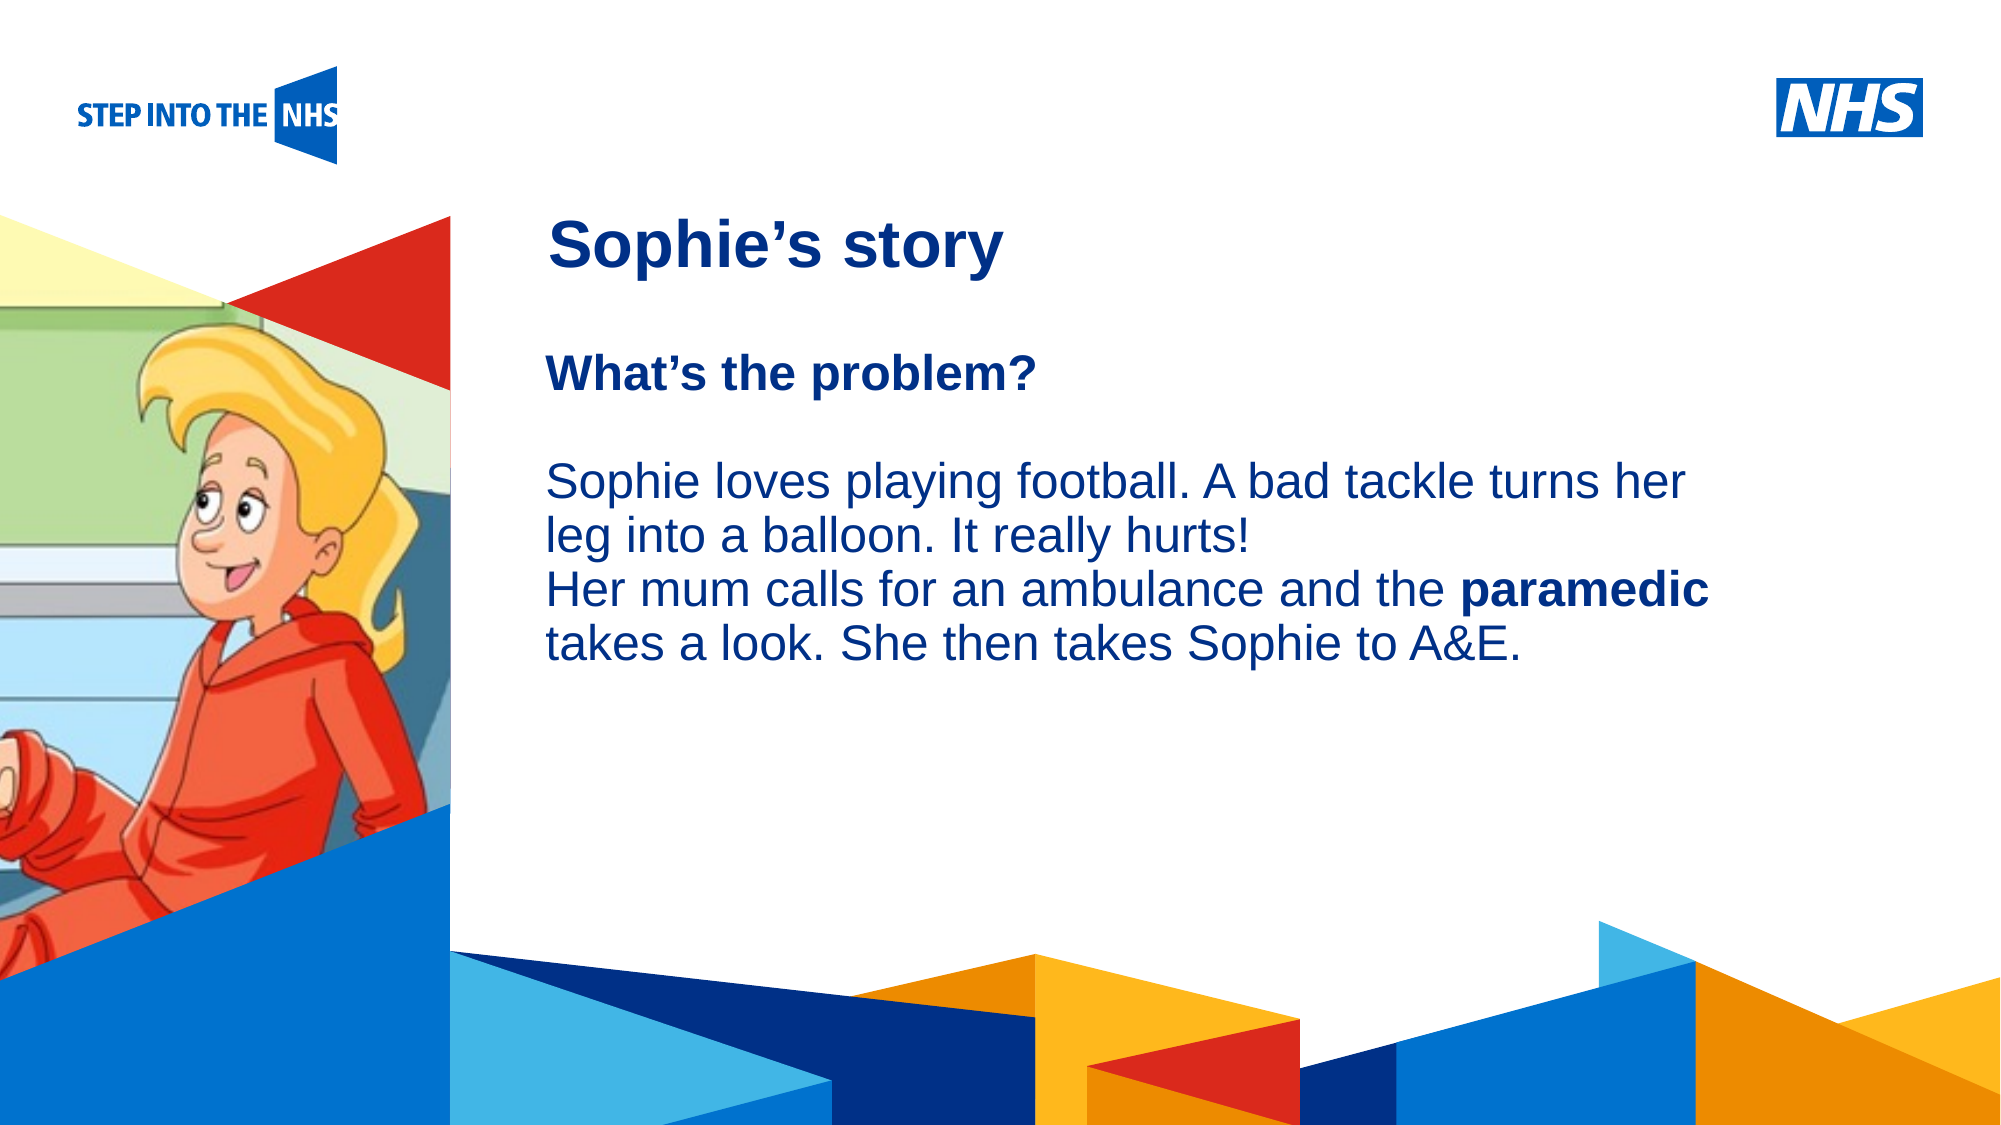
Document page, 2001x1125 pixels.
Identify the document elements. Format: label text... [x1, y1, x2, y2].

list What’s the problem? Sophie loves playing football. A bad tackle turns her leg into a balloon. It really hurts! Her mum calls for an ambulance and the paramedic takes a look. She then takes Sophie to A&E. [545, 347, 1767, 917]
title Sophie’s story [548, 209, 1675, 297]
picture [0, 214, 451, 981]
